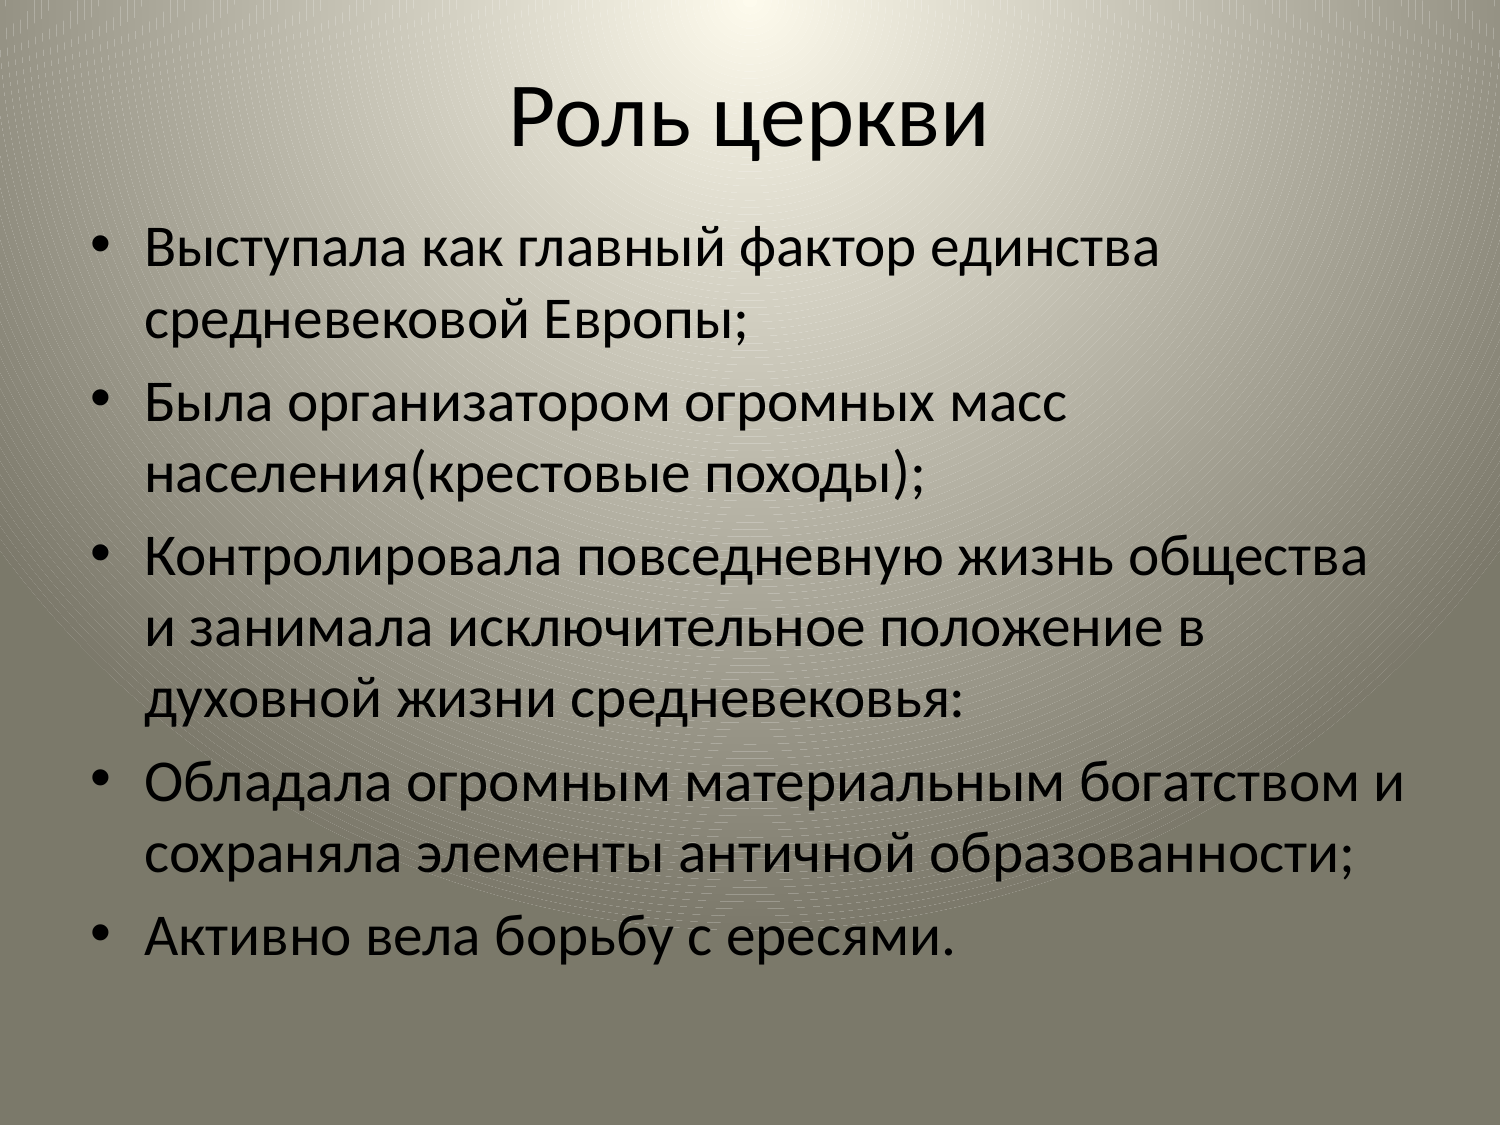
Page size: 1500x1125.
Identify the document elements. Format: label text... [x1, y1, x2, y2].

title Роль церкви [75, 45, 1425, 175]
list Выступала как главный фактор единства средневековой Европы; Была организатором огромных масс населения(крестовые походы); Контролировала повседневную жизнь общества и занимала исключительное положение в духовной жизни средневековья: Обладала огромным материальным богатством и сохраняла элементы античной образованности; Активно вела борьбу с ересями. [75, 200, 1425, 1005]
